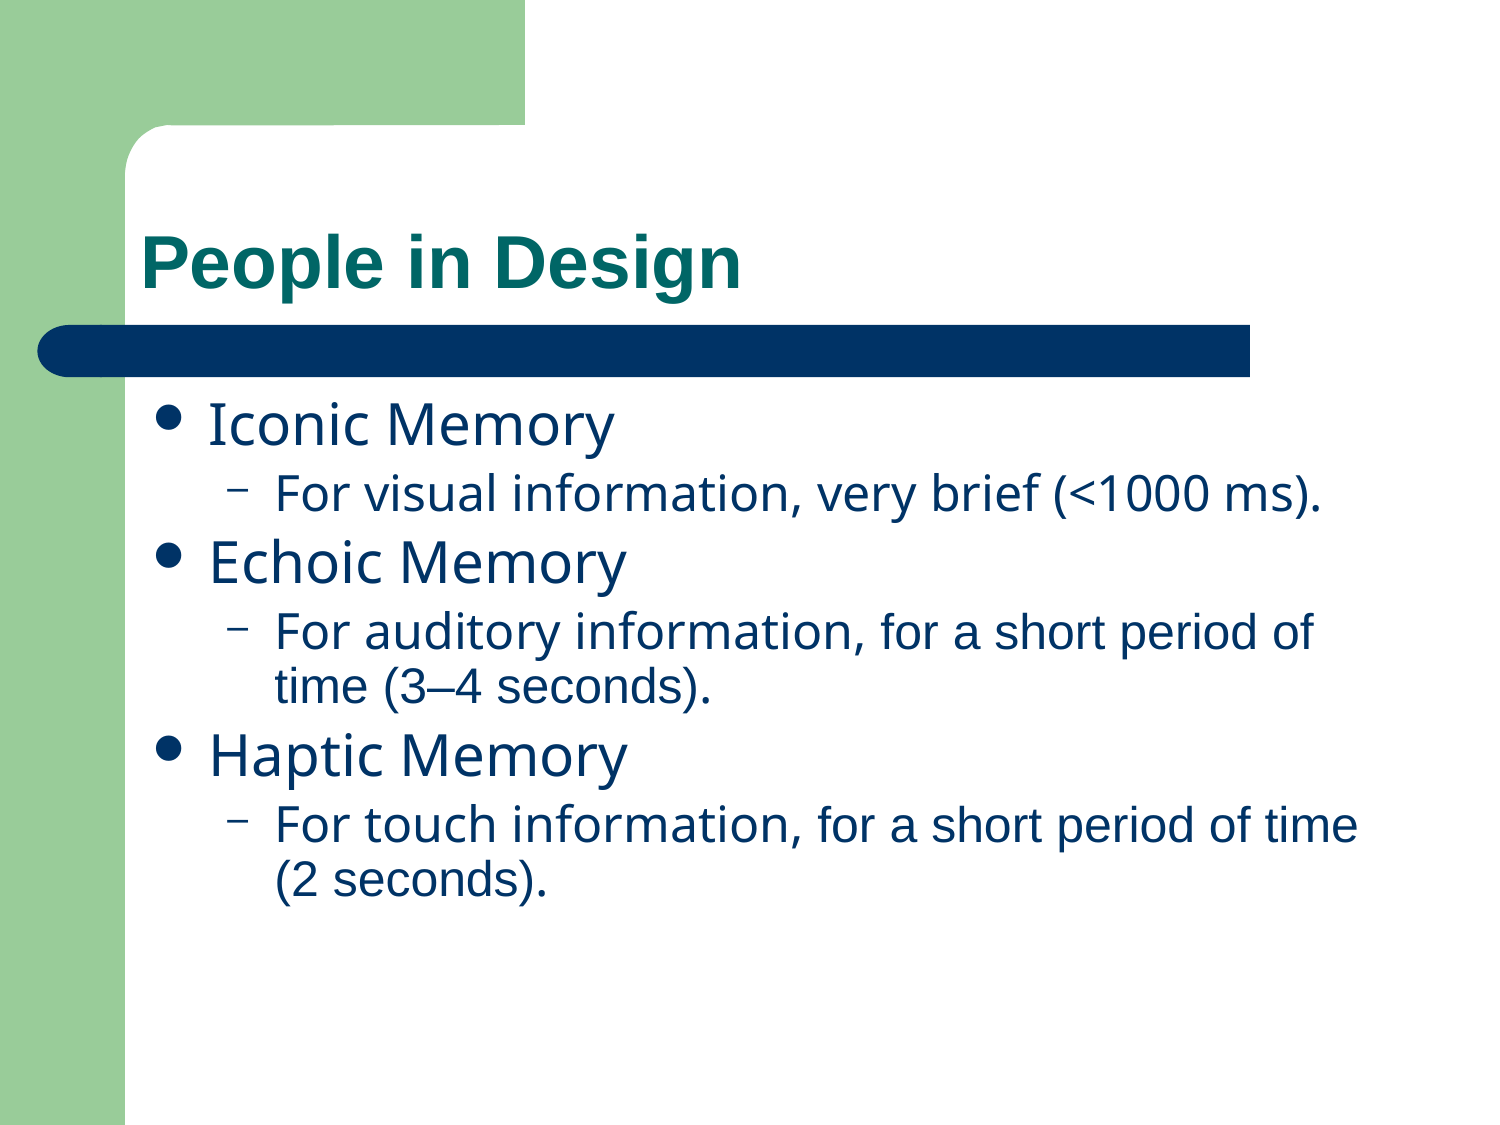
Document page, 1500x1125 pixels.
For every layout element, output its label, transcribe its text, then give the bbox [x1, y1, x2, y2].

title People in Design [124, 124, 1426, 313]
list Iconic Memory For visual information, very brief (<1000 ms). Echoic Memory For auditory information, for a short period of time (3–4 seconds). Haptic Memory For touch information, for a short period of time (2 seconds). [137, 387, 1400, 999]
